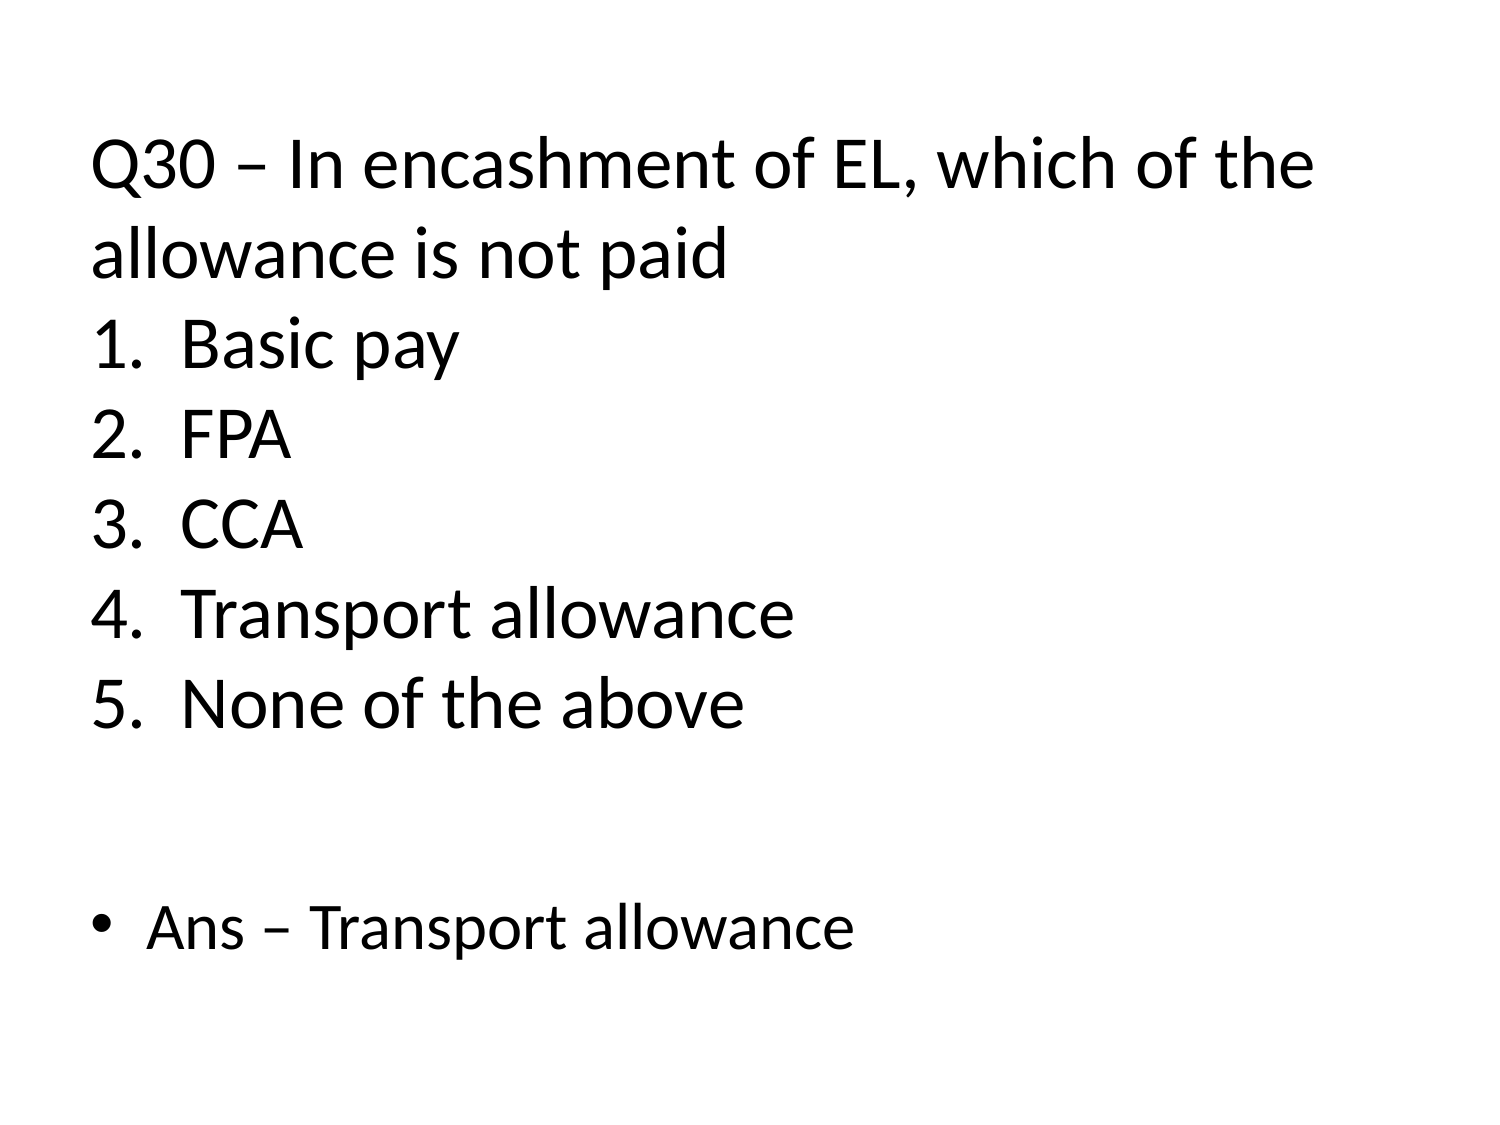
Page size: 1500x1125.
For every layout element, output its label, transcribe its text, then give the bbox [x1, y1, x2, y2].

list Ans – Transport allowance [75, 875, 1425, 1005]
title Q30 – In encashment of EL, which of the allowance is not paid 1. Basic pay 2. FPA 3. CCA 4. Transport allowance 5. None of the above [75, 45, 1425, 813]
